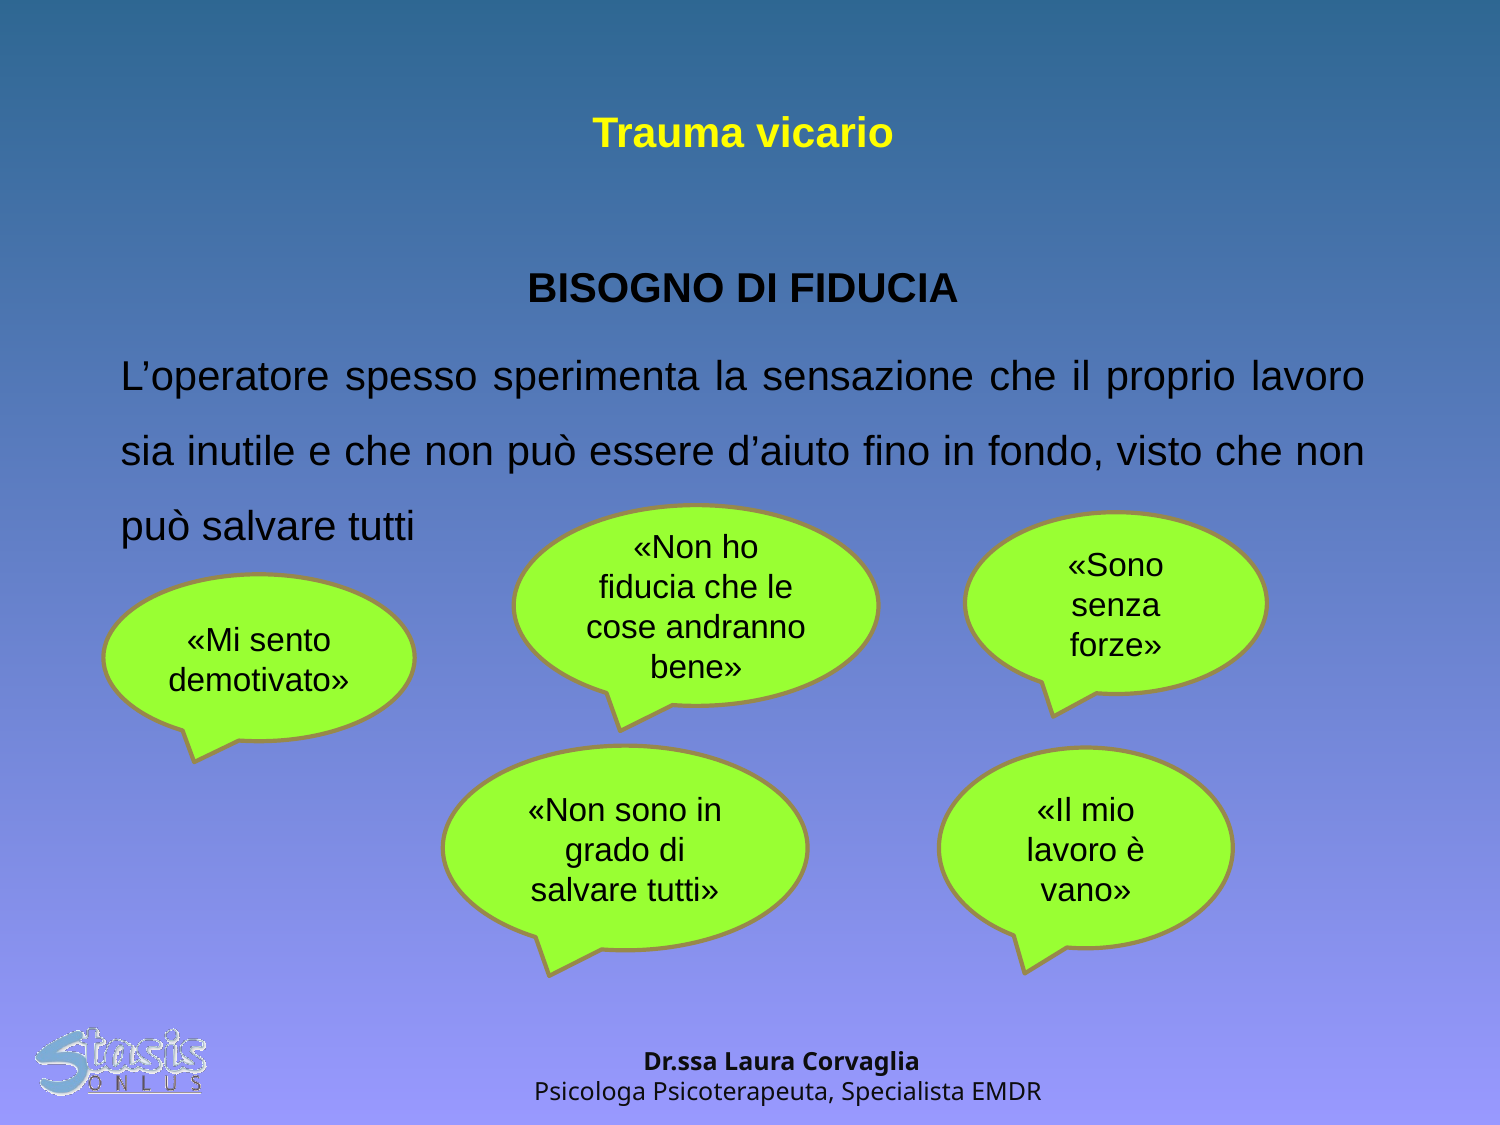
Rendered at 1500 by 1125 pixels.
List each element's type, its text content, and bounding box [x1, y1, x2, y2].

text_box «Sono senza forze» [962, 510, 1270, 719]
text_box BISOGNO DI FIDUCIA L’operatore spesso sperimenta la sensazione che il proprio lavoro sia inutile e che non può essere d’aiuto fino in fondo, visto che non può salvare tutti [105, 153, 1381, 1040]
text_box «Non sono in grado di salvare tutti» [440, 743, 810, 978]
text_box «Il mio lavoro è vano» [936, 745, 1235, 976]
title Trauma vicario [52, 96, 1434, 211]
text_box Dr.ssa Laura Corvaglia Psicologa Psicoterapeuta, Specialista EMDR [396, 1022, 1167, 1125]
text_box «Non ho fiducia che le cose andranno bene» [511, 503, 881, 733]
picture [24, 981, 227, 1125]
text_box «Mi sento demotivato» [101, 572, 417, 765]
